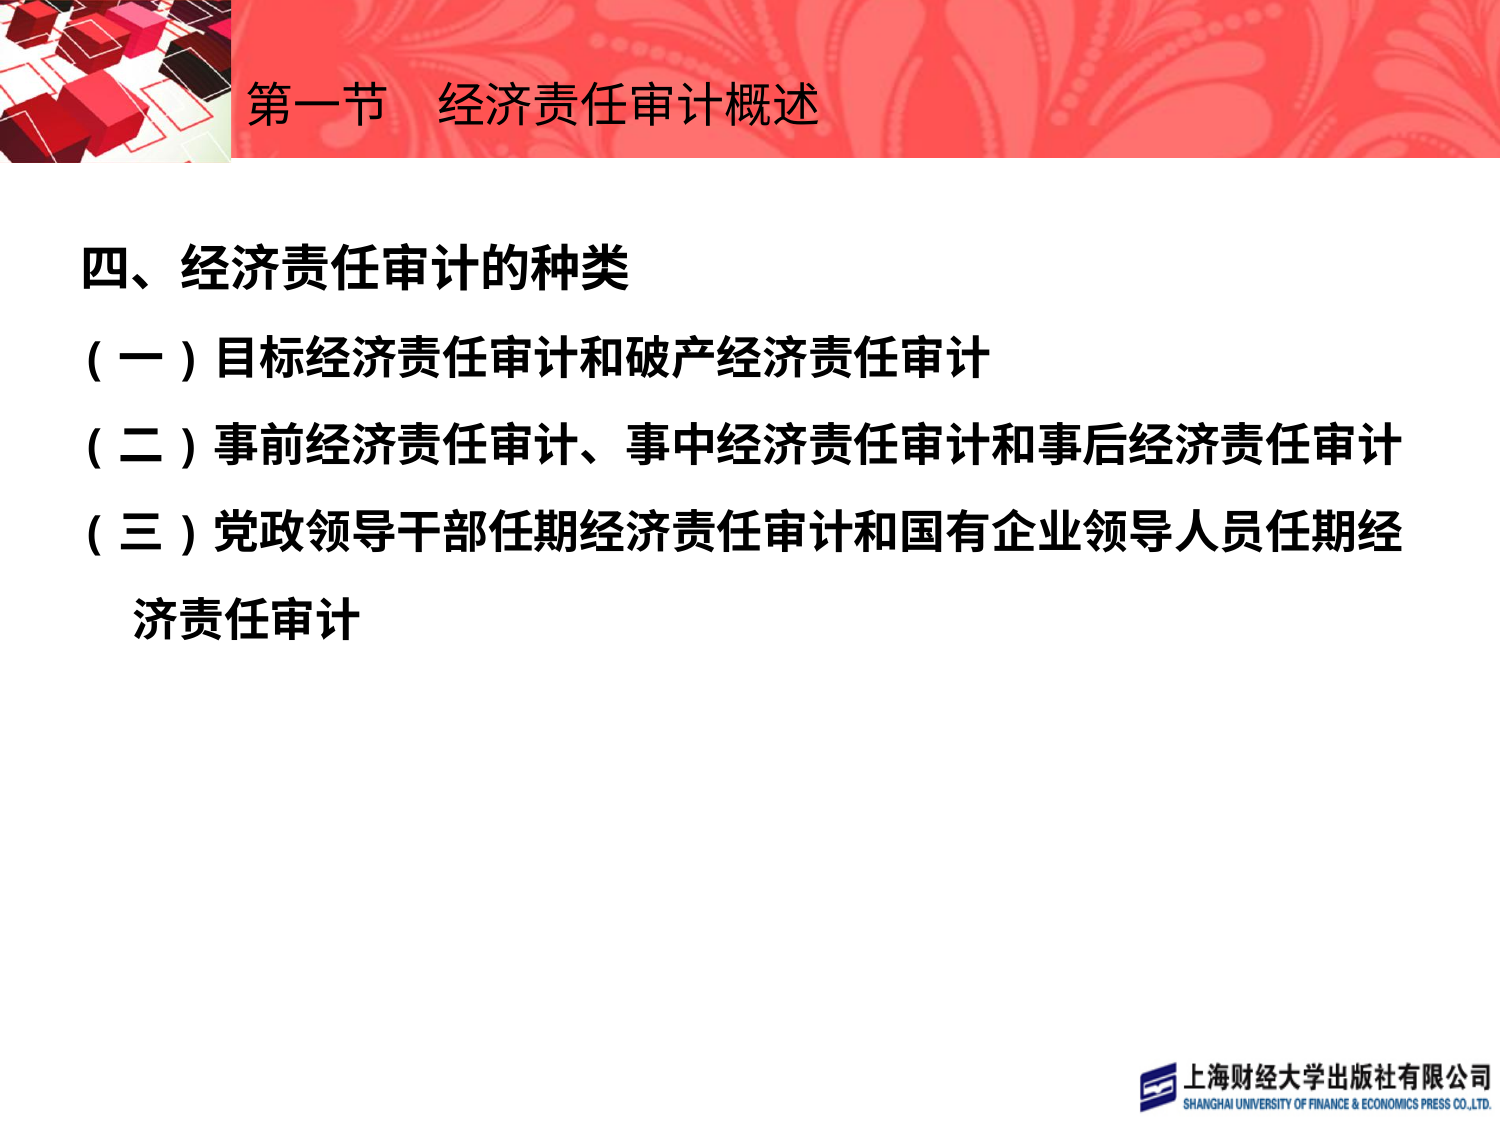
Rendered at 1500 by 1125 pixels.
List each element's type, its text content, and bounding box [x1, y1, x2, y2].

picture [1139, 1058, 1495, 1118]
list 四、经济责任审计的种类 (一)目标经济责任审计和破产经济责任审计 (二)事前经济责任审计、事中经济责任审计和事后经济责任审计 (三)党政领导干部任期经济责任审计和国有企业领导人员任期经 济责任审计 [64, 208, 1425, 1106]
title 第一节 经济责任审计概述 [230, 45, 1461, 161]
